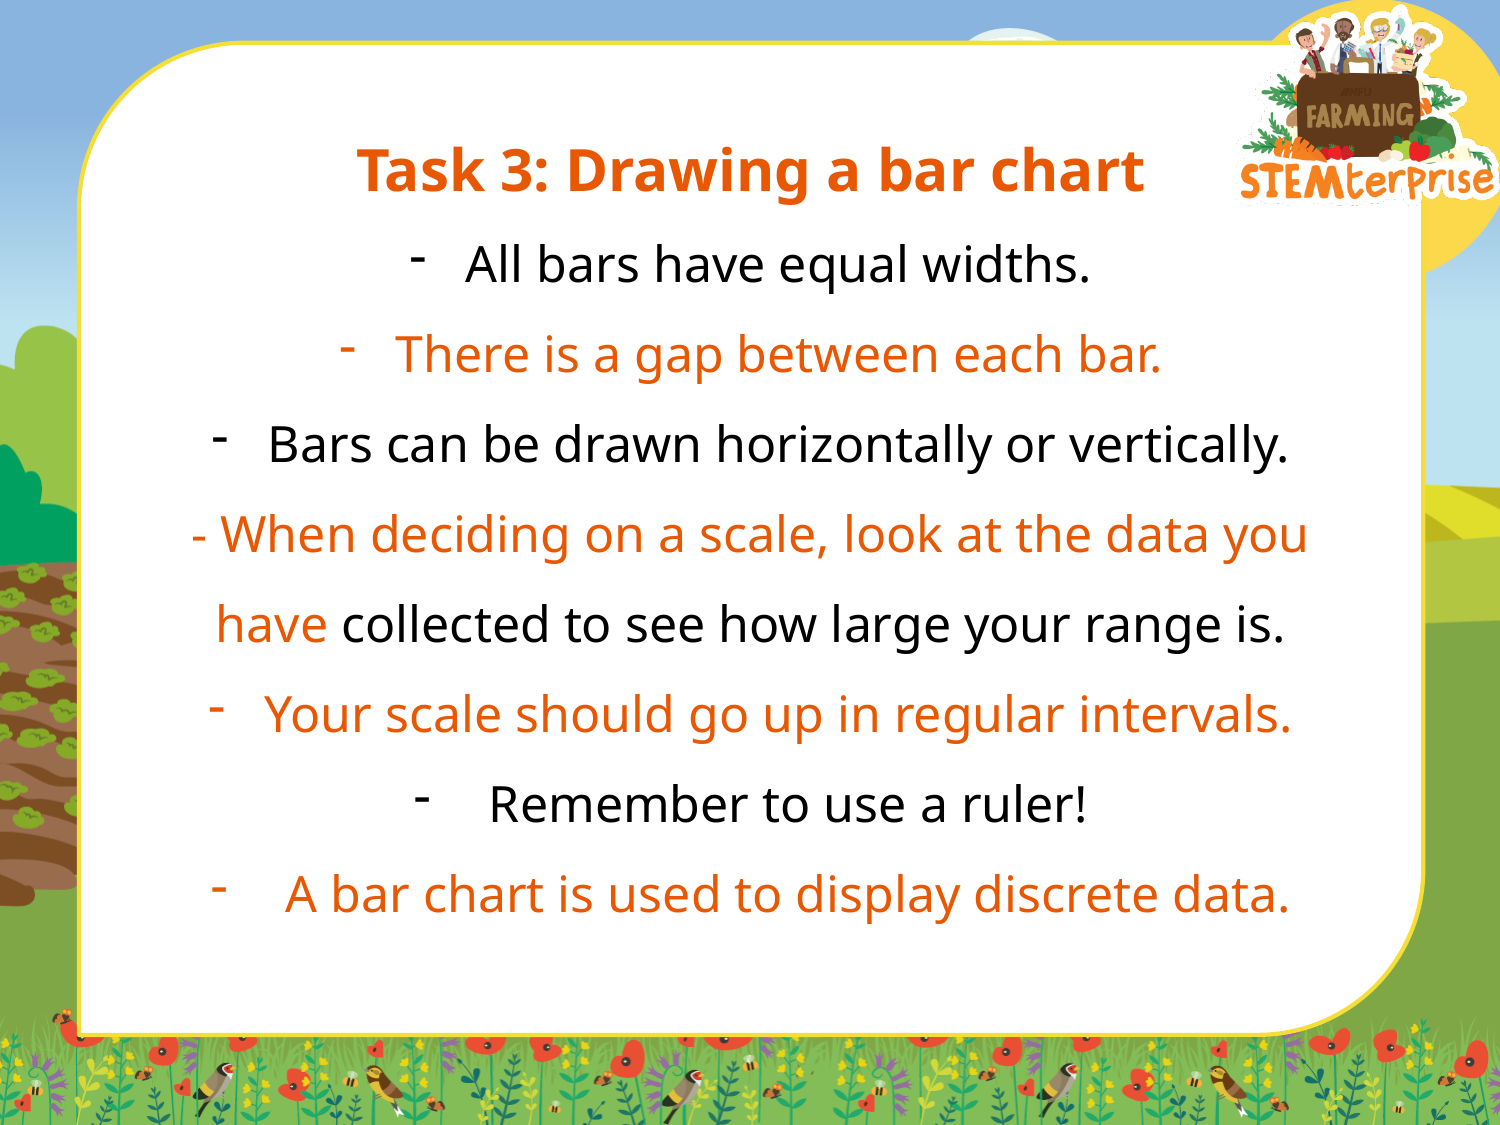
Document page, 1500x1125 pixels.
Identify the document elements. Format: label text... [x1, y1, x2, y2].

picture [0, 0, 1500, 1125]
text_box [76, 40, 1426, 1038]
text_box Task 3: Drawing a bar chart All bars have equal widths. There is a gap between each bar. Bars can be drawn horizontally or vertically. - When deciding on a scale, look at the data you have collected to see how large your range is. Your scale should go up in regular intervals. Remember to use a ruler! A bar chart is used to display discrete data. [119, 125, 1384, 971]
